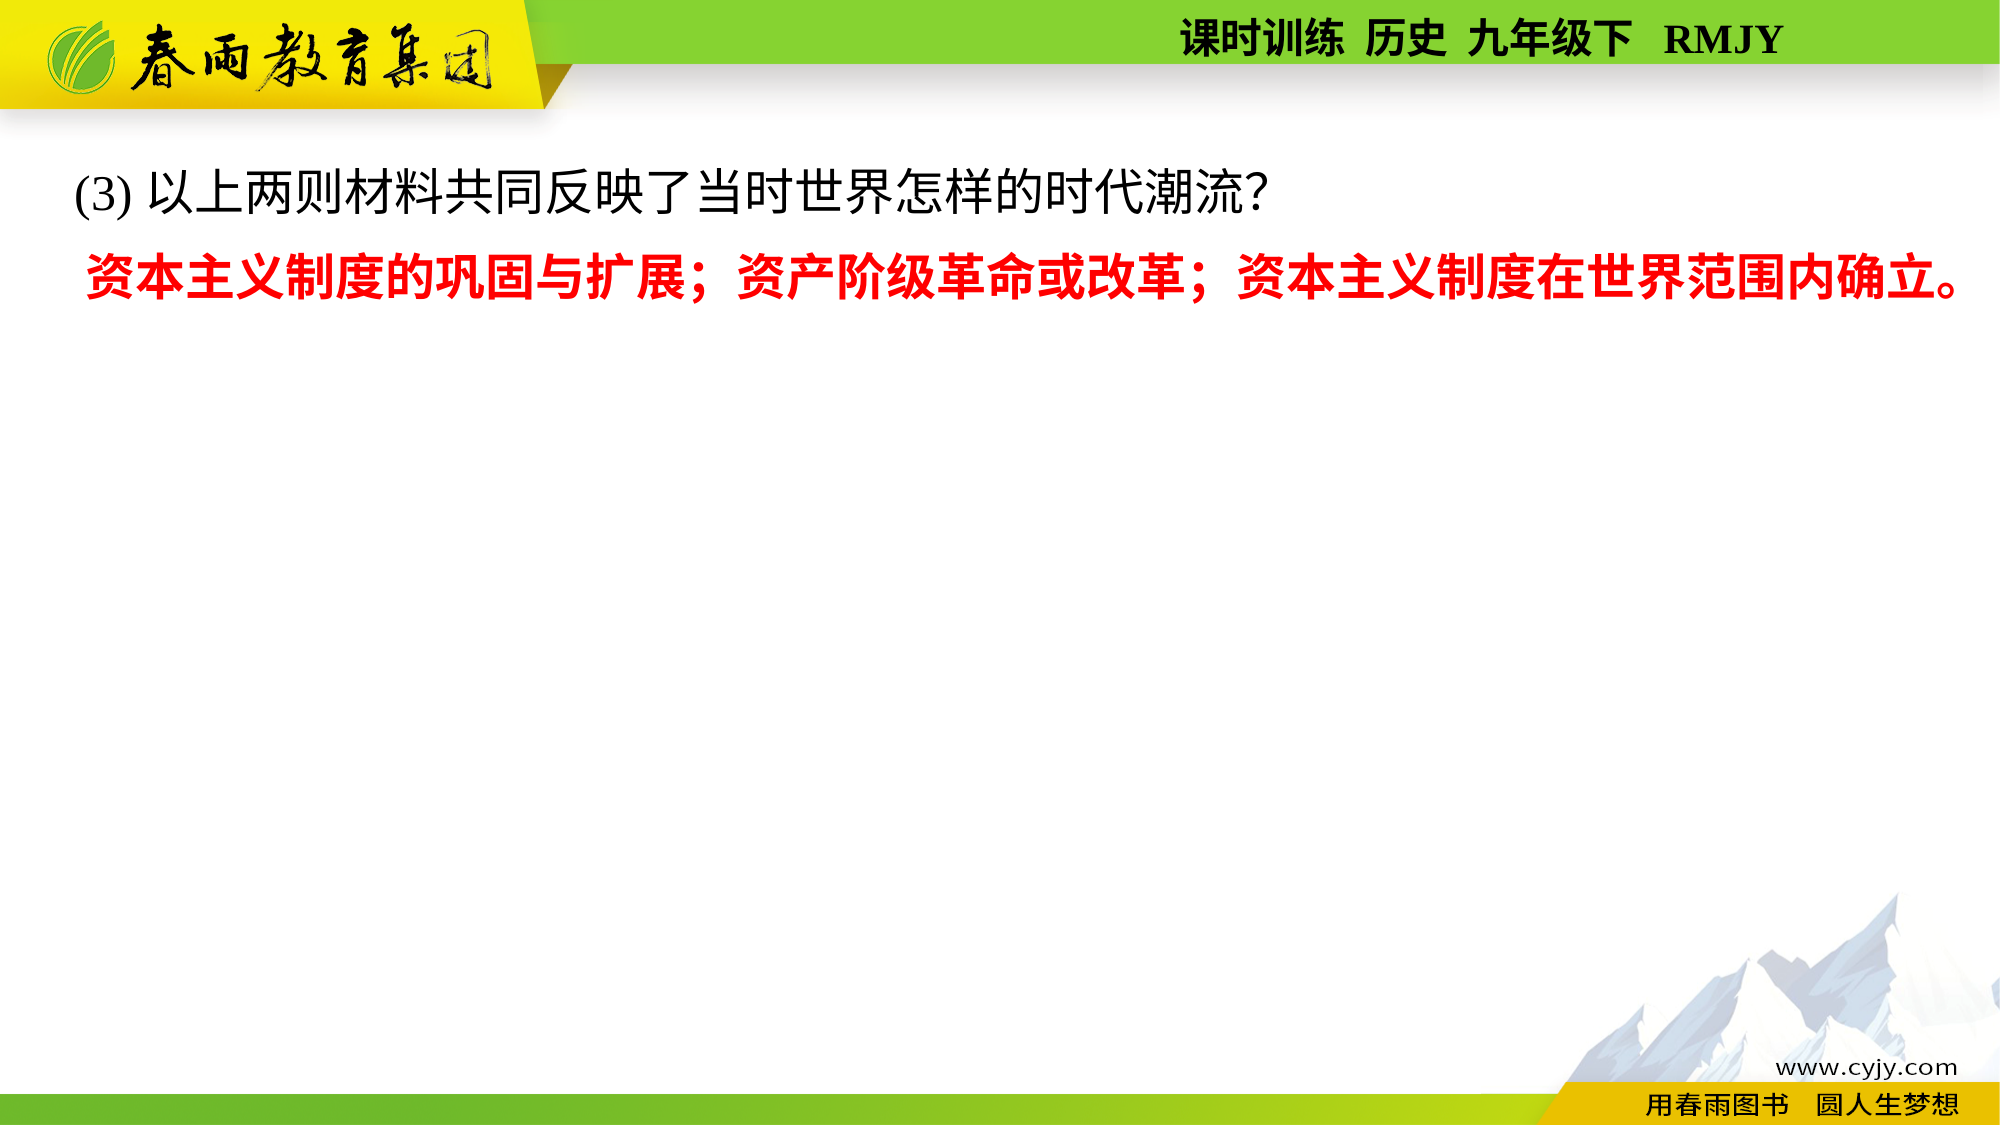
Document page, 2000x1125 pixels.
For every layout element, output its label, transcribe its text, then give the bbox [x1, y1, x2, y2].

picture [0, 0, 2000, 1125]
list (3)以上两则材料共同反映了当时世界怎样的时代潮流？ [59, 122, 1944, 217]
text_box 资本主义制度的巩固与扩展；资产阶级革命或改革；资本主义制度在世界范围内确立。 [70, 208, 2000, 313]
